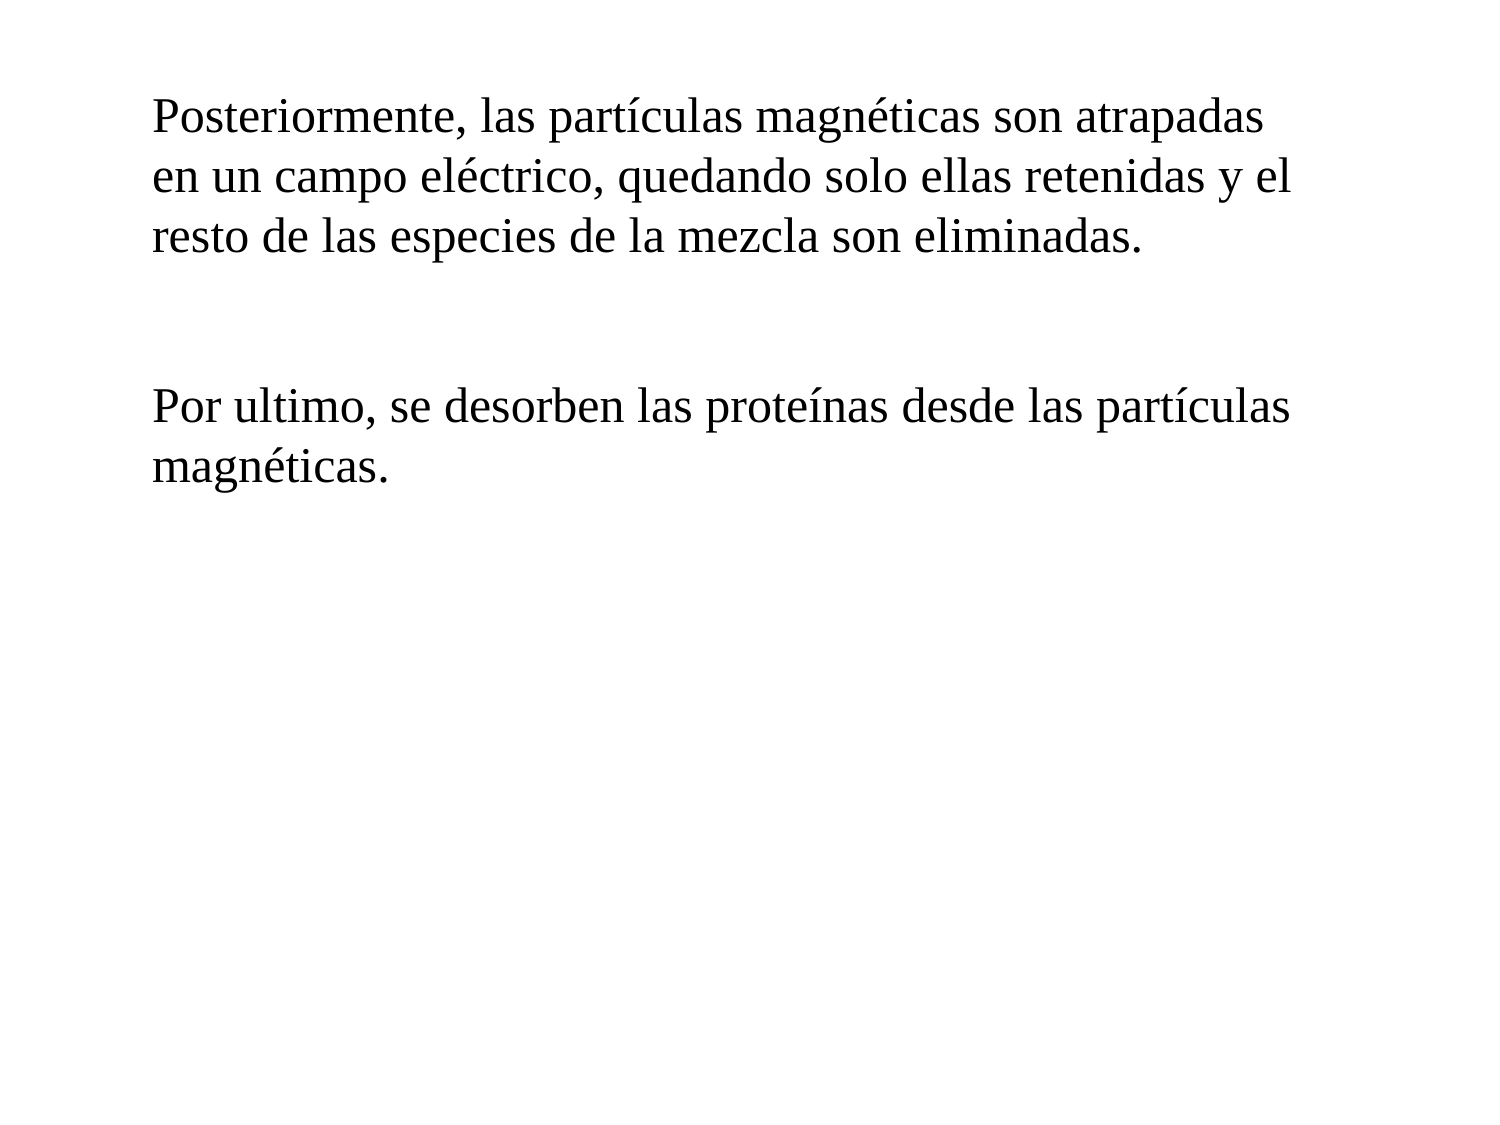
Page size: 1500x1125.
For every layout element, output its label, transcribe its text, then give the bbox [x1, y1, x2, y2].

text_box Posteriormente, las partículas magnéticas son atrapadas en un campo eléctrico, quedando solo ellas retenidas y el resto de las especies de la mezcla son eliminadas. Por ultimo, se desorben las proteínas desde las partículas magnéticas. [137, 74, 1325, 500]
